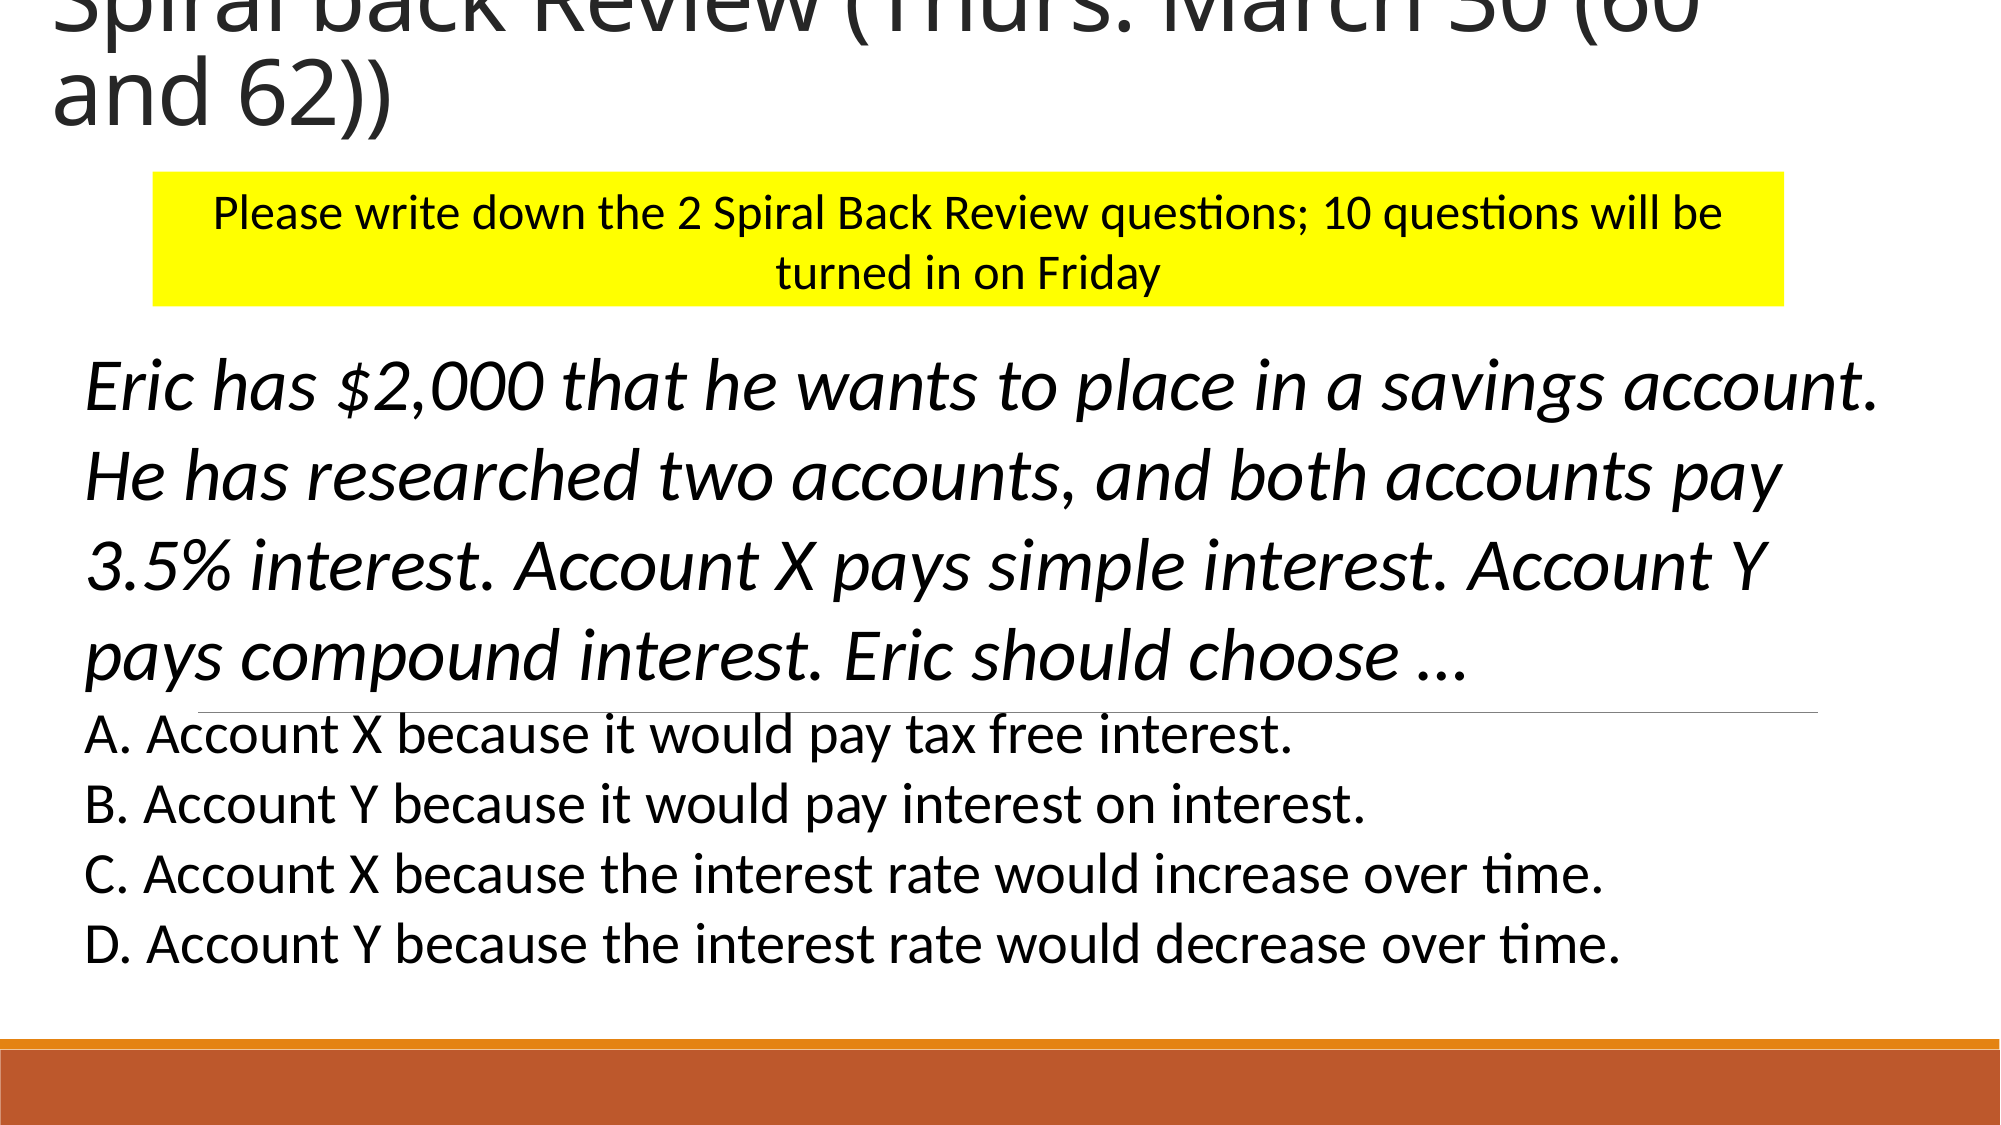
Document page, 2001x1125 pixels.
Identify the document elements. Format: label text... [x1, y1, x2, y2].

text_box Eric has $2,000 that he wants to place in a savings account. He has researched two accounts, and both accounts pay 3.5% interest. Account X pays simple interest. Account Y pays compound interest. Eric should choose … A. Account X because it would pay tax free interest. B. Account Y because it would pay interest on interest. C. Account X because the interest rate would increase over time. D. Account Y because the interest rate would decrease over time. [69, 328, 1900, 983]
title Spiral back Review (Thurs. March 30 (60 and 62)) [36, 0, 1900, 152]
text_box Please write down the 2 Spiral Back Review questions; 10 questions will be turned in on Friday [152, 171, 1785, 307]
